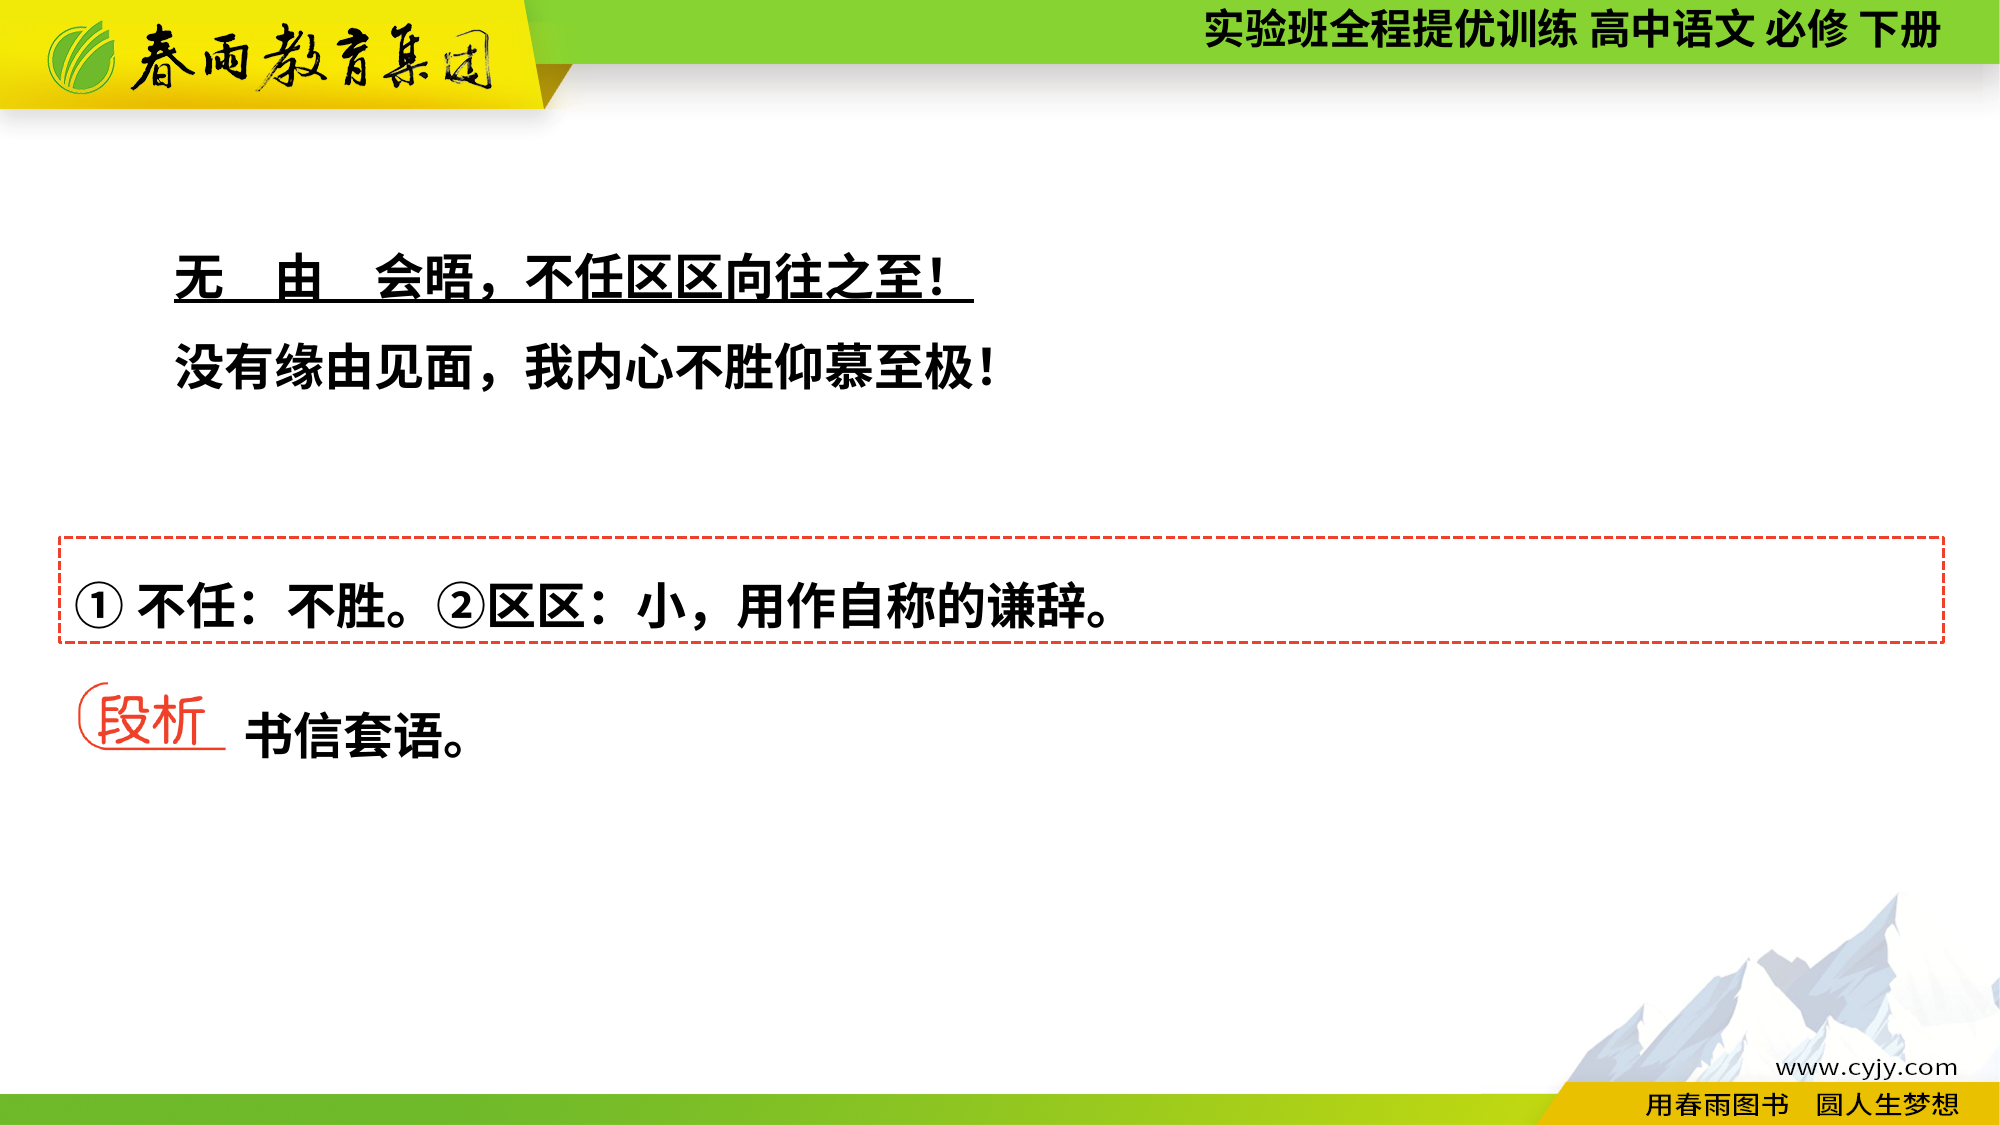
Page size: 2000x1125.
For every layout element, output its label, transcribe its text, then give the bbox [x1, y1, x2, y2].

text_box ①不任：不胜。②区区：小，用作自称的谦辞。 [59, 537, 1944, 643]
picture [0, 0, 2000, 1125]
text_box 书信套语。 [59, 667, 1944, 773]
